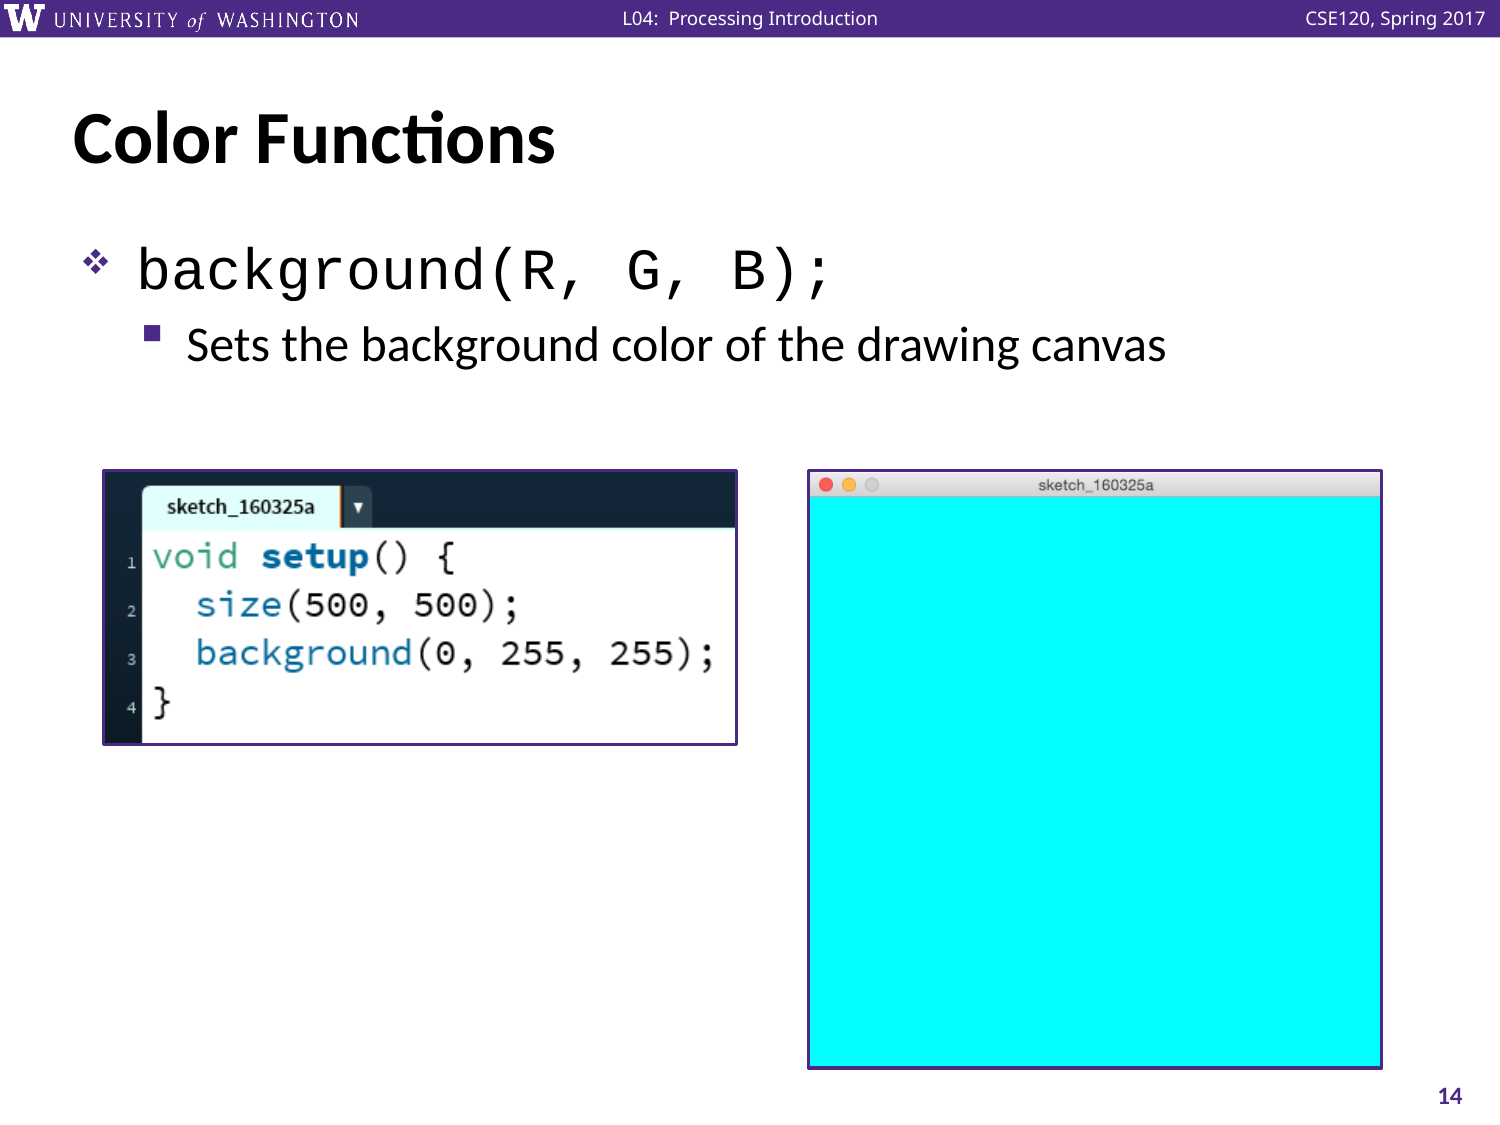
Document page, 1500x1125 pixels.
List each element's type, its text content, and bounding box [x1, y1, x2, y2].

picture [809, 471, 1381, 1067]
picture [4, 4, 358, 32]
list background(R, G, B); Sets the background color of the drawing canvas [64, 223, 1438, 1040]
picture [104, 471, 736, 743]
slide_number 14 [1400, 1065, 1500, 1125]
title Color Functions [58, 71, 1438, 197]
